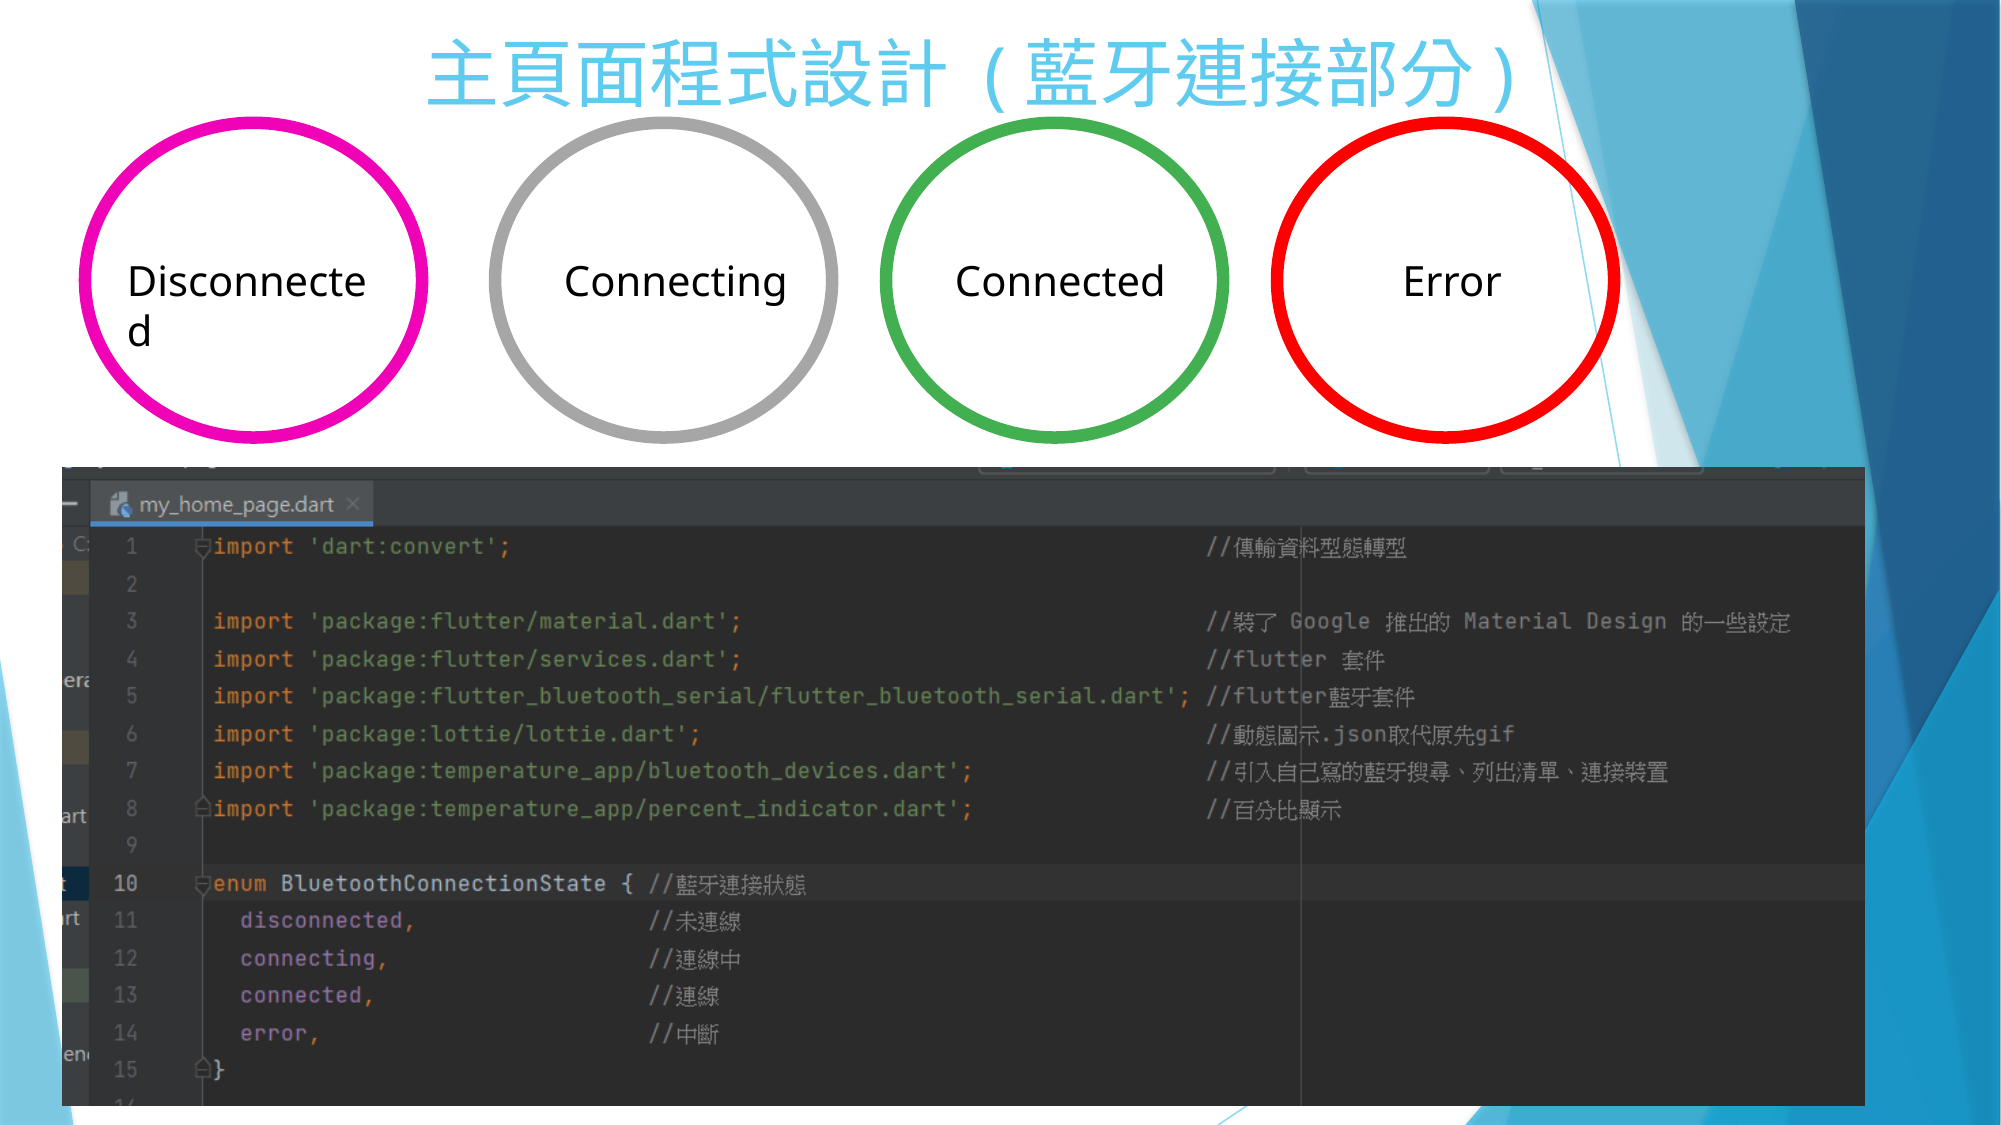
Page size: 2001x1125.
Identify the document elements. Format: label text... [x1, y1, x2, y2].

text_box [493, 121, 831, 440]
text_box [1275, 121, 1616, 440]
text_box Error [1387, 247, 1519, 313]
text_box Disconnected [112, 247, 395, 363]
text_box Connecting [549, 247, 833, 313]
picture [61, 466, 1865, 1107]
text_box [83, 121, 424, 440]
text_box Connected [940, 247, 1224, 313]
text_box [884, 121, 1221, 440]
title 主頁面程式設計 (藍牙連接部分) [409, 19, 1591, 236]
